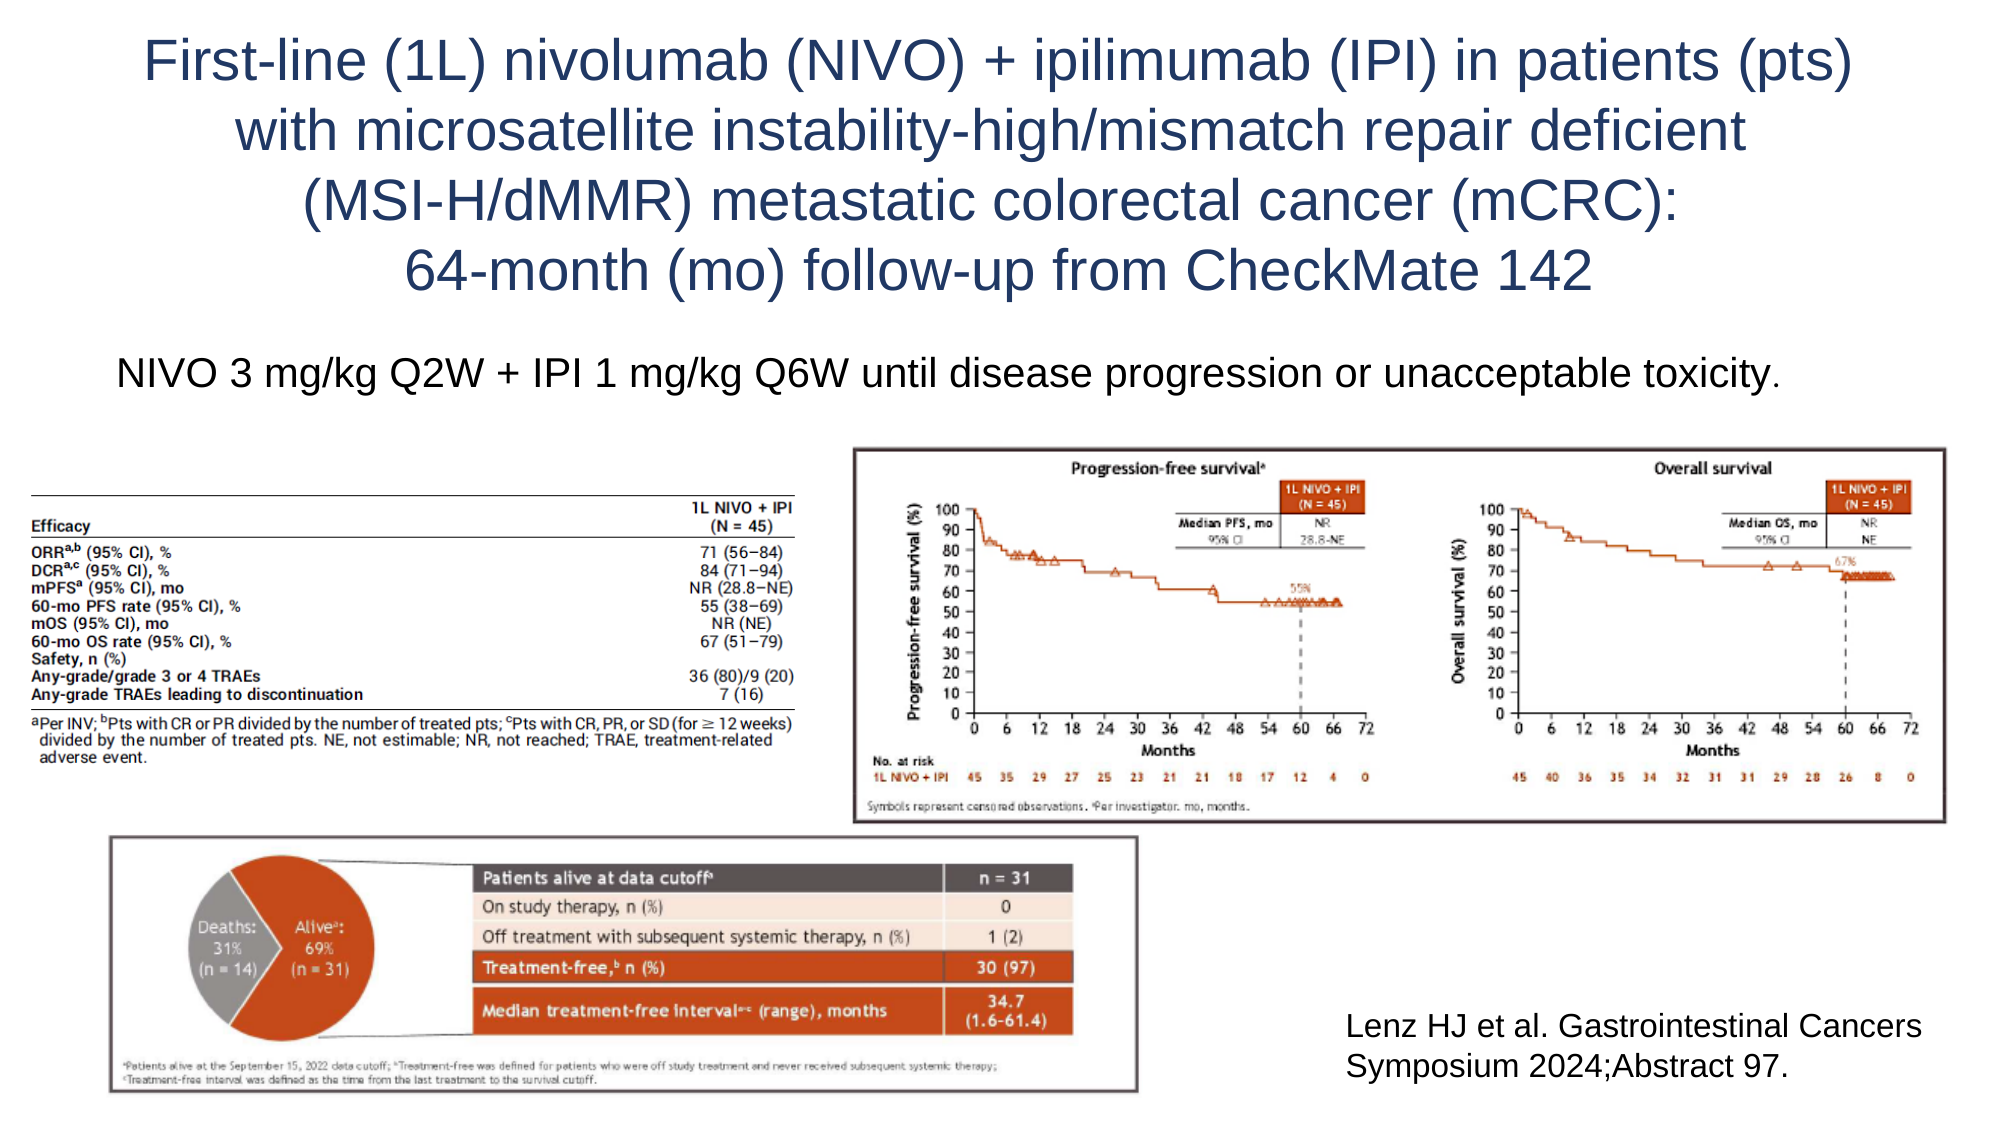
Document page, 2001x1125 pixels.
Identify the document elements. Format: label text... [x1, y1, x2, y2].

text_box NIVO 3 mg/kg Q2W + IPI 1 mg/kg Q6W until disease progression or unacceptable toxicity. [101, 338, 1899, 404]
picture [22, 483, 802, 776]
picture [101, 439, 1956, 1098]
text_box Lenz HJ et al. Gastrointestinal Cancers Symposium 2024;Abstract 97. [1330, 996, 1956, 1092]
text_box First-line (1L) nivolumab (NIVO) + ipilimumab (IPI) in patients (pts) with microsatellite instability-high/mismatch repair deficient (MSI-H/dMMR) metastatic colorectal cancer (mCRC): 64-month (mo) follow-up from CheckMate 142 [101, 14, 1899, 310]
